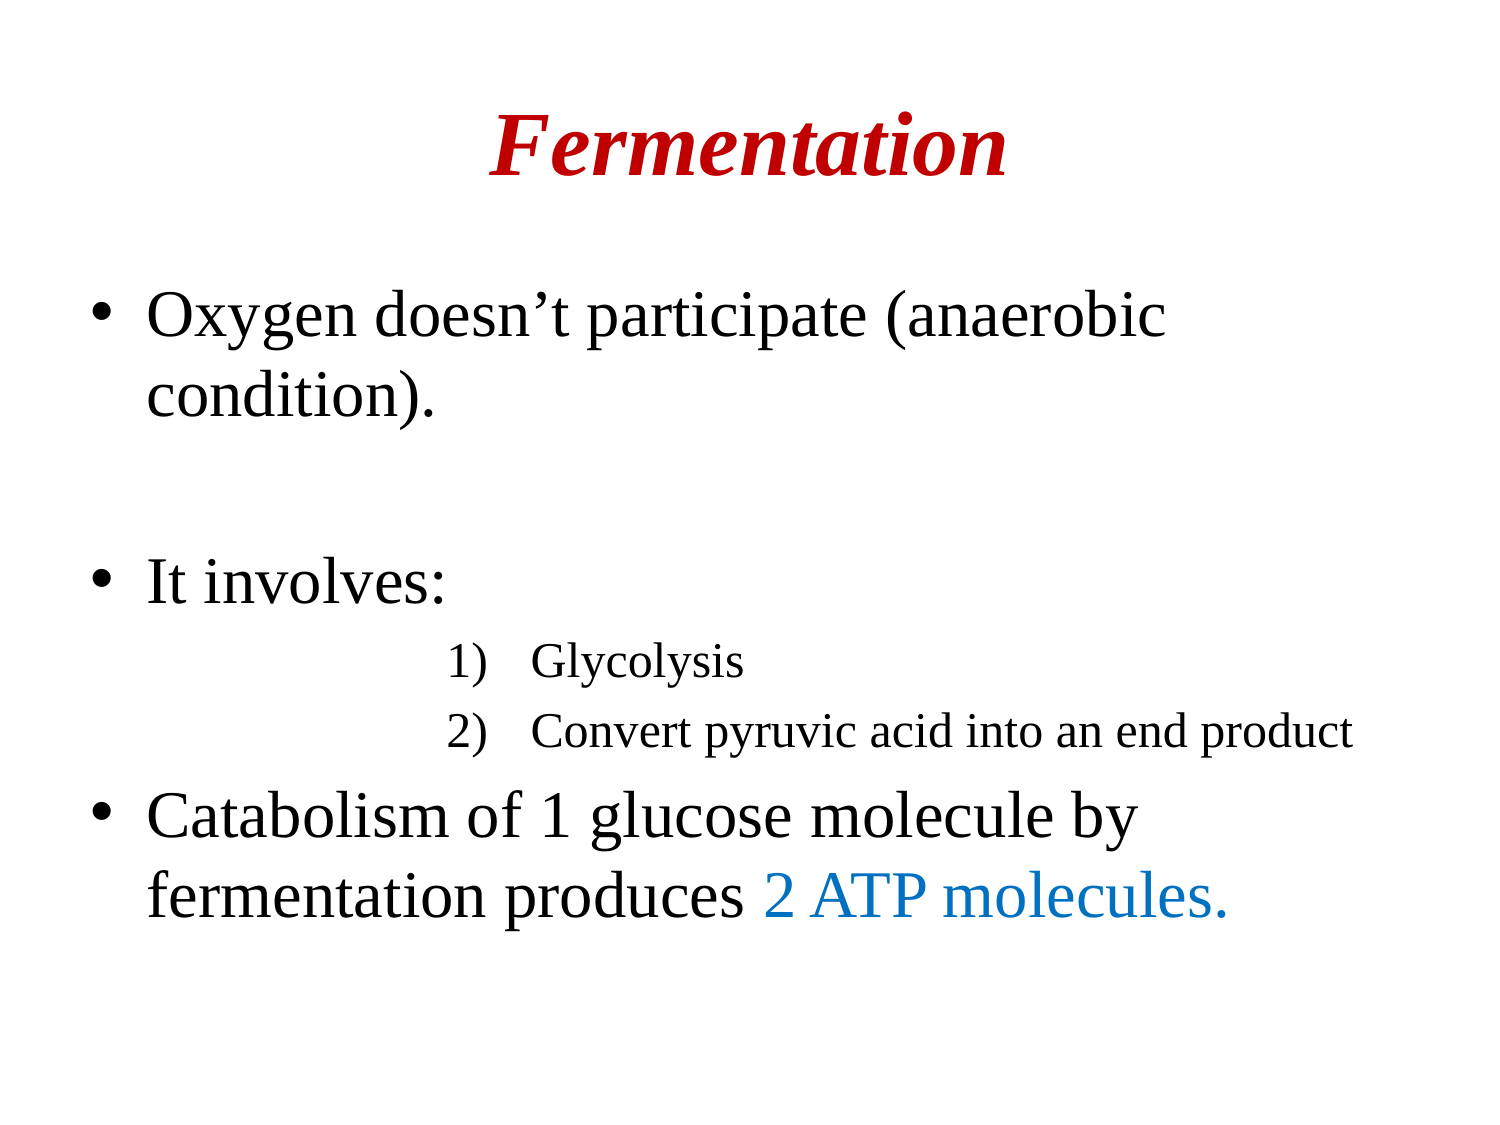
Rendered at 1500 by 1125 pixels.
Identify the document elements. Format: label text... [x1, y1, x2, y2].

title Fermentation [75, 45, 1425, 233]
list Oxygen doesn’t participate (anaerobic condition). It involves: Glycolysis Convert pyruvic acid into an end product Catabolism of 1 glucose molecule by fermentation produces 2 ATP molecules. [75, 262, 1425, 1005]
